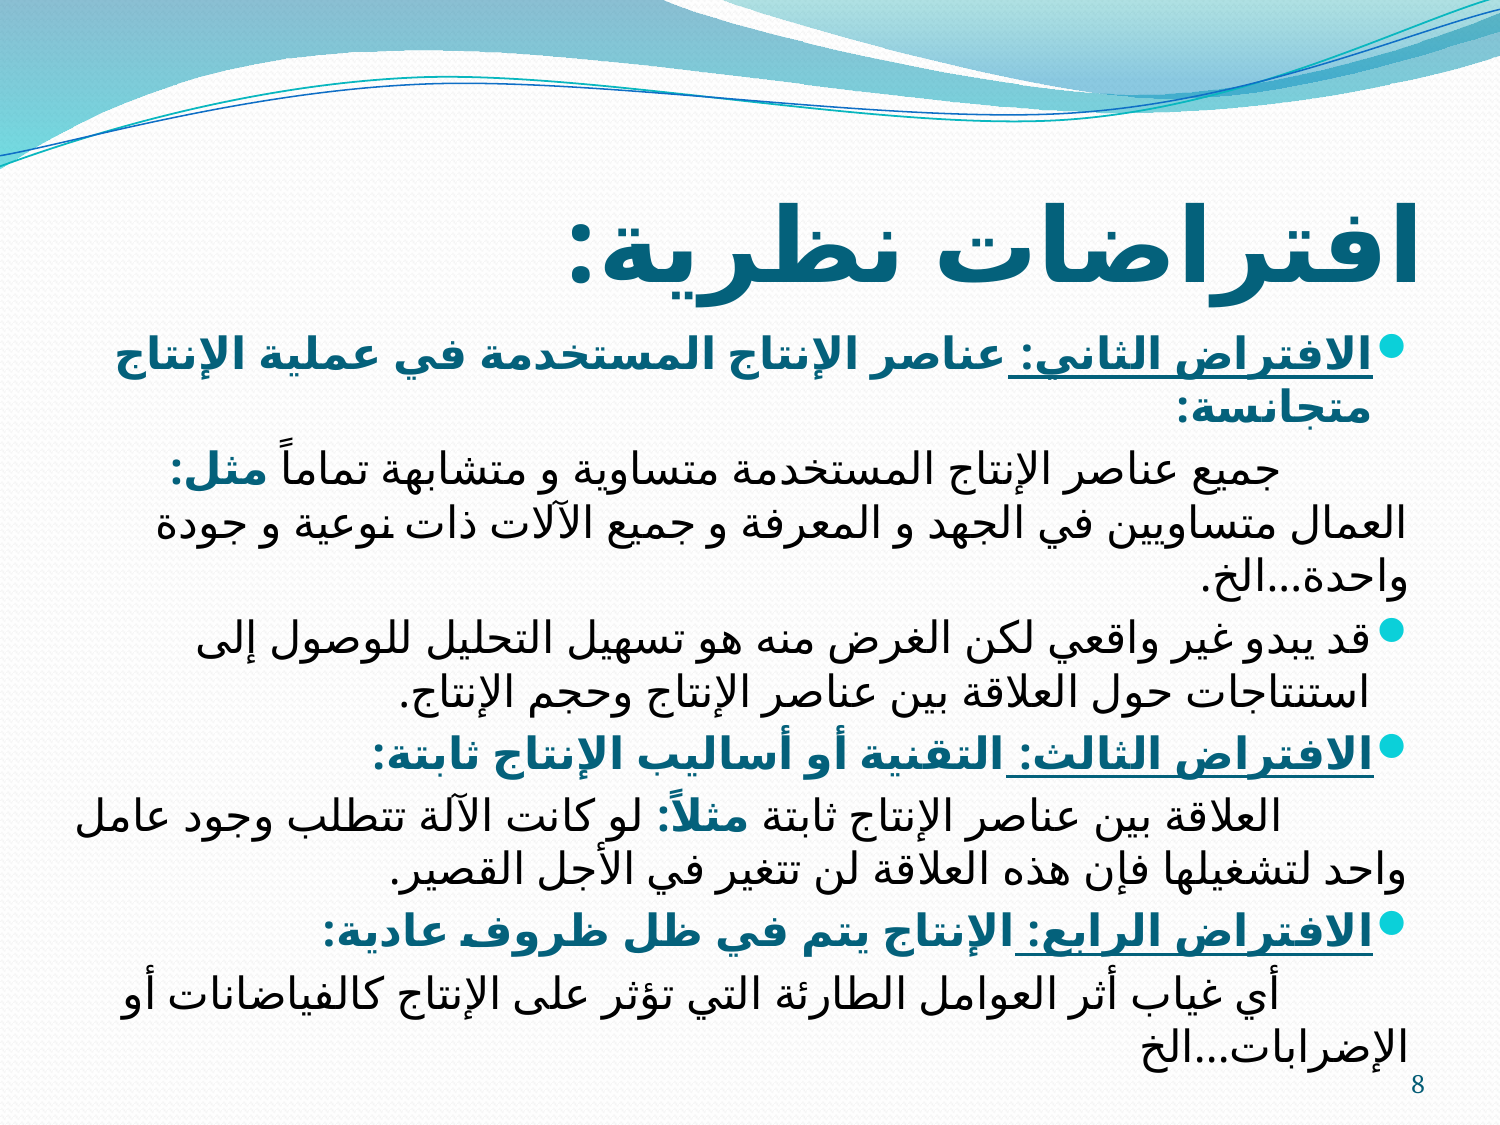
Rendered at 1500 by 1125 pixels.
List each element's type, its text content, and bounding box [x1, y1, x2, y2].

title افتراضات نظرية: [75, 115, 1425, 303]
list الافتراض الثاني: عناصر الإنتاج المستخدمة في عملية الإنتاج متجانسة: جميع عناصر الإنتاج المستخدمة متساوية و متشابهة تماماً مثل: العمال متساويين في الجهد و المعرفة و جميع الآلات ذات نوعية و جودة واحدة...الخ. قد يبدو غير واقعي لكن الغرض منه هو تسهيل التحليل للوصول إلى استنتاجات حول العلاقة بين عناصر الإنتاج وحجم الإنتاج. الافتراض الثالث: التقنية أو أساليب الإنتاج ثابتة: العلاقة بين عناصر الإنتاج ثابتة مثلاً: لو كانت الآلة تتطلب وجود عامل واحد لتشغيلها فإن هذه العلاقة لن تتغير في الأجل القصير. الافتراض الرابع: الإنتاج يتم في ظل ظروف عادية: أي غياب أثر العوامل الطارئة التي تؤثر على الإنتاج كالفياضانات أو الإضرابات...الخ [41, 317, 1425, 1083]
slide_number 8 [1299, 1042, 1425, 1103]
